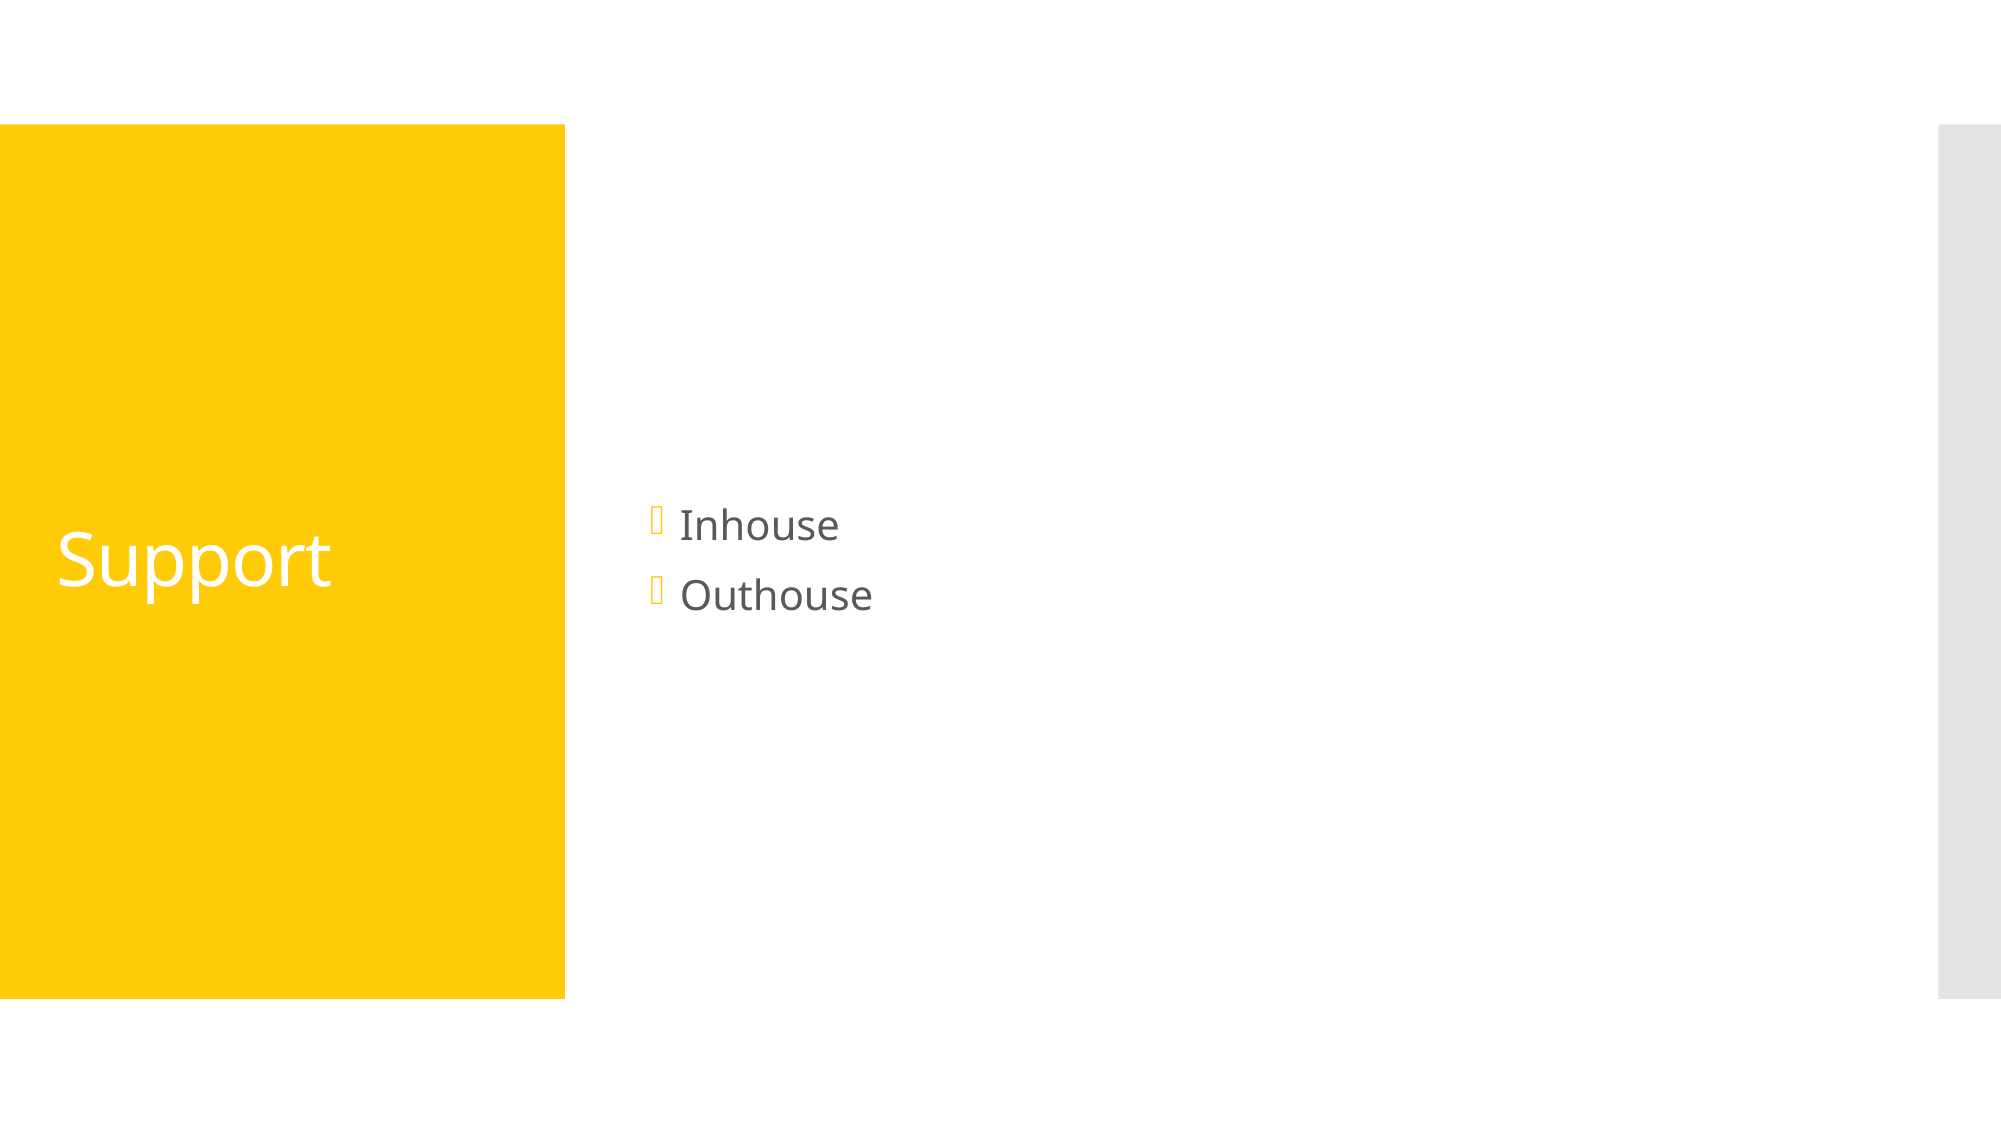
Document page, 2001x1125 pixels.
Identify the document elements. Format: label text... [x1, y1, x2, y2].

title Support [41, 184, 525, 940]
list Inhouse Outhouse [634, 141, 1835, 982]
